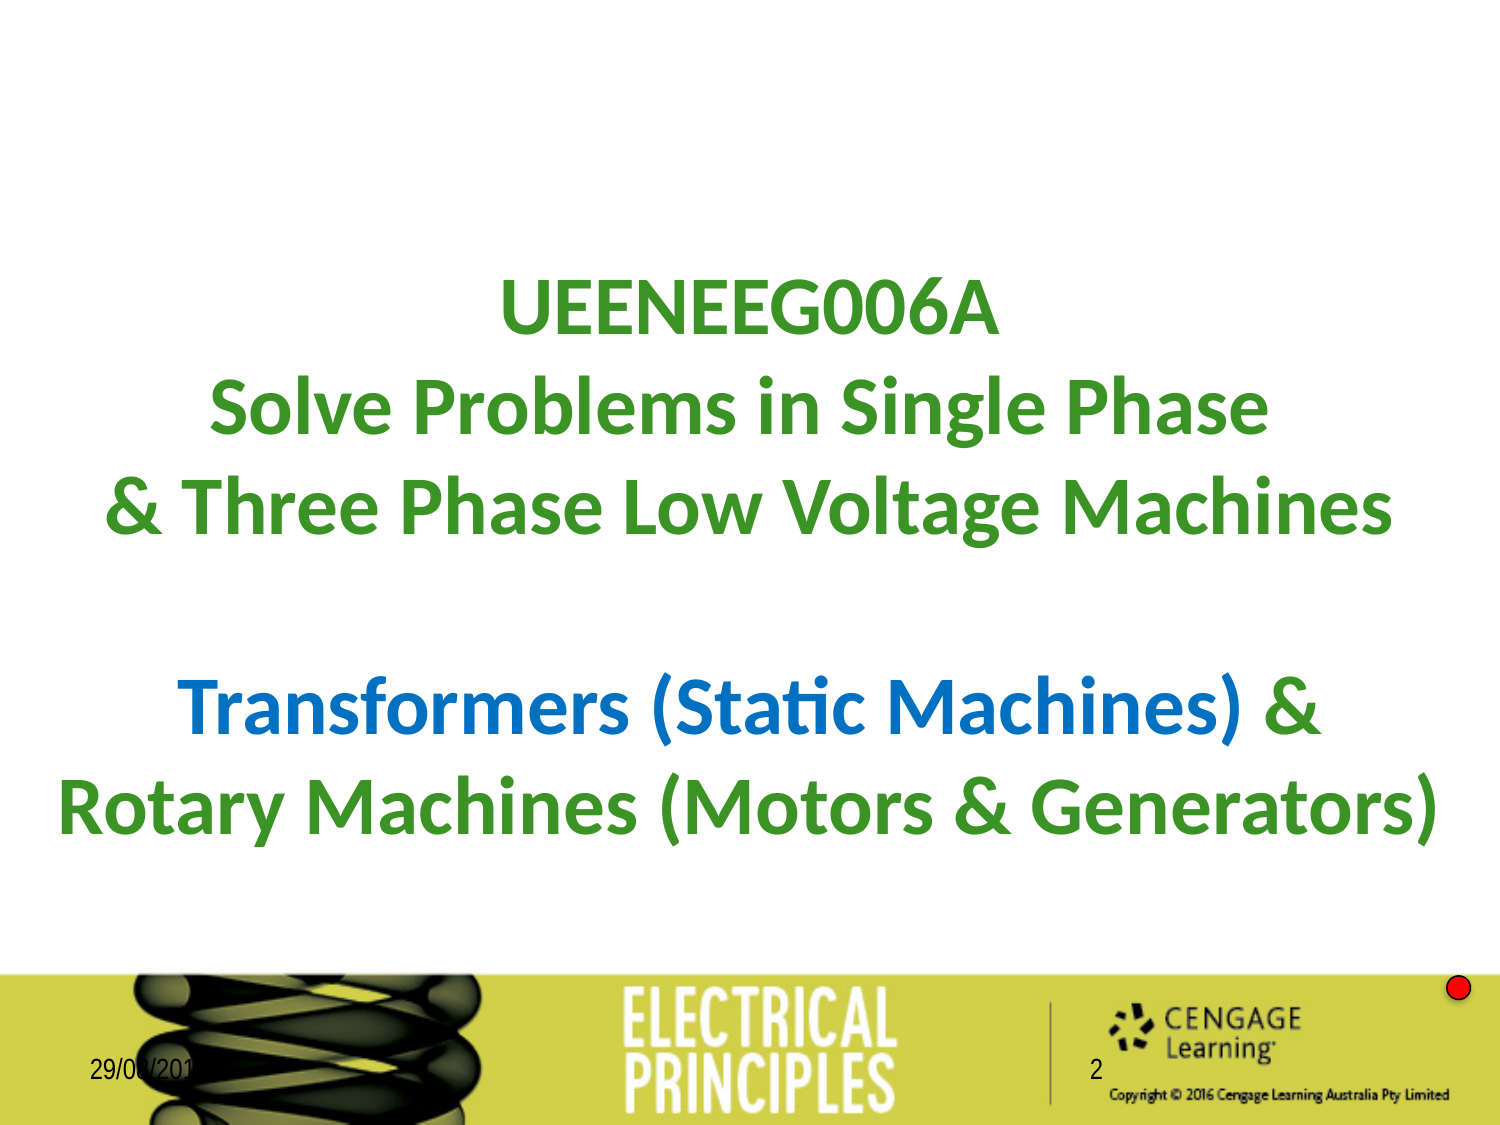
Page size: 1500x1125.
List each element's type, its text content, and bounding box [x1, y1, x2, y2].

picture [0, 0, 1500, 1125]
text_box UEENEEG006A Solve Problems in Single Phase & Three Phase Low Voltage Machines Transformers (Static Machines) & Rotary Machines (Motors & Generators) [24, 241, 1475, 860]
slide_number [75, 1042, 425, 1103]
text_box [1446, 975, 1472, 1001]
slide_number 2 [1074, 1042, 1425, 1103]
